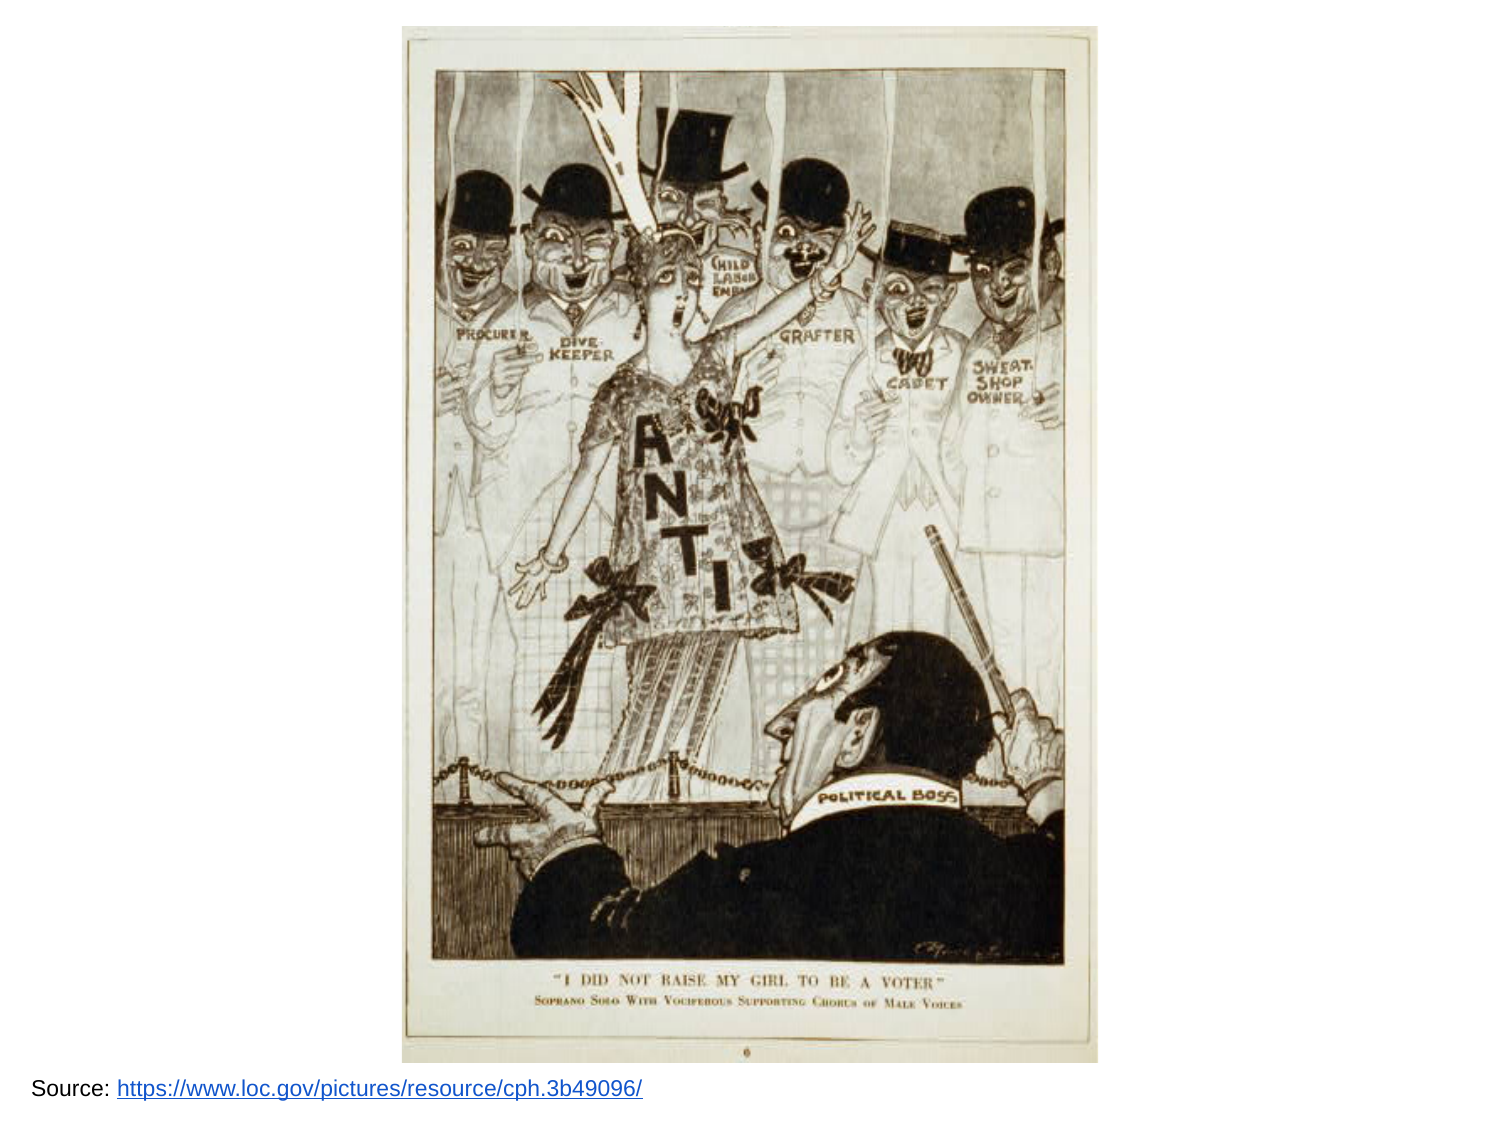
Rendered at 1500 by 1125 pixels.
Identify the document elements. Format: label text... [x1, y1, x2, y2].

picture [401, 26, 1099, 1063]
text_box Source: https://www.loc.gov/pictures/resource/cph.3b49096/ [16, 1054, 689, 1116]
